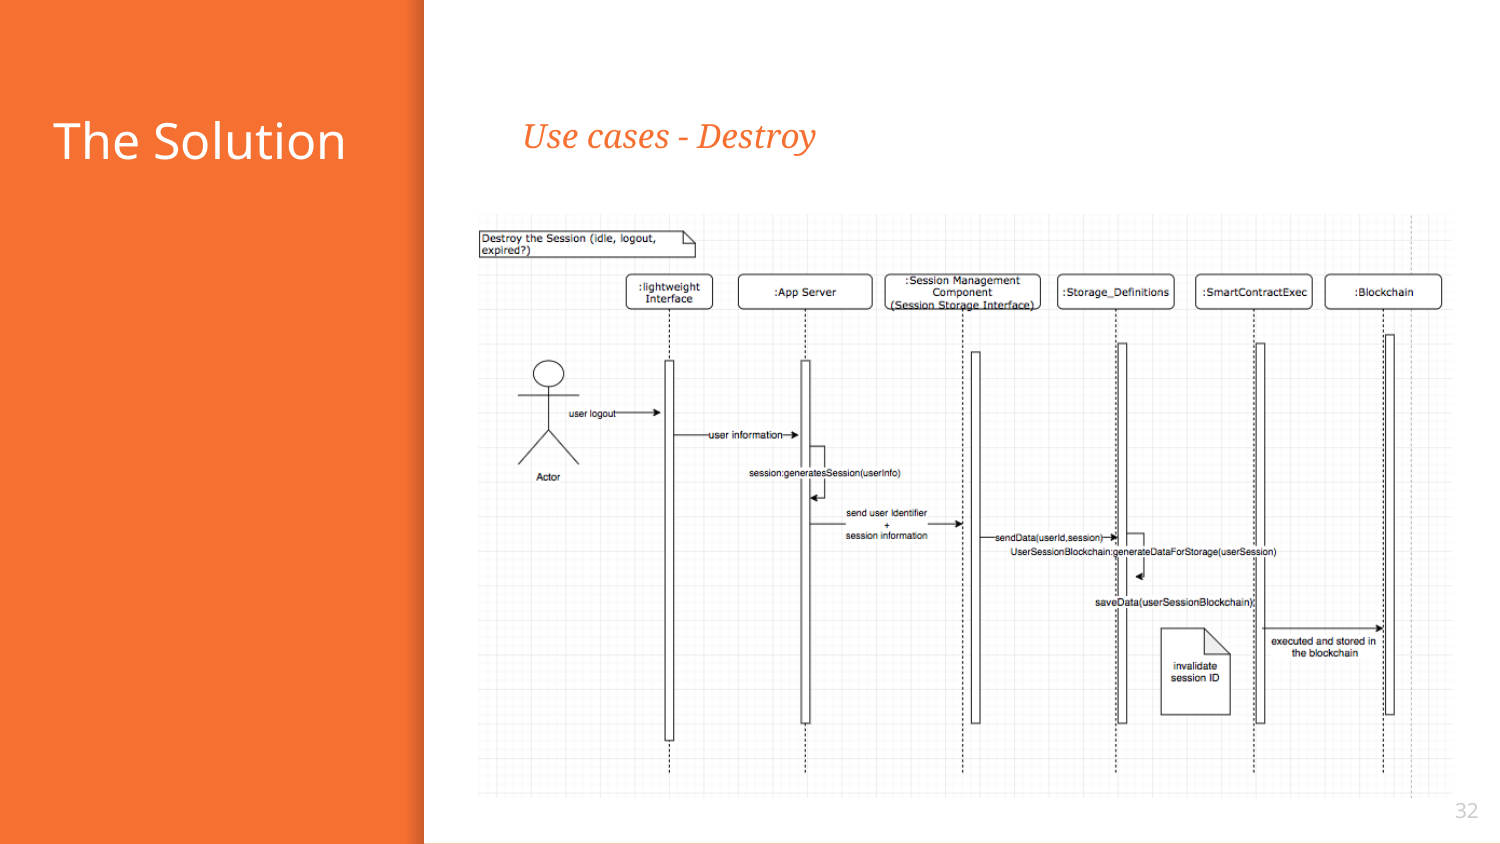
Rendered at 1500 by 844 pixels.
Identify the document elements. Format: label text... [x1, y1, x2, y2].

list Use cases - Destroy [506, 94, 1425, 213]
title The Solution [38, 94, 375, 748]
slide_number ‹#› [1403, 779, 1494, 844]
picture [478, 214, 1454, 798]
